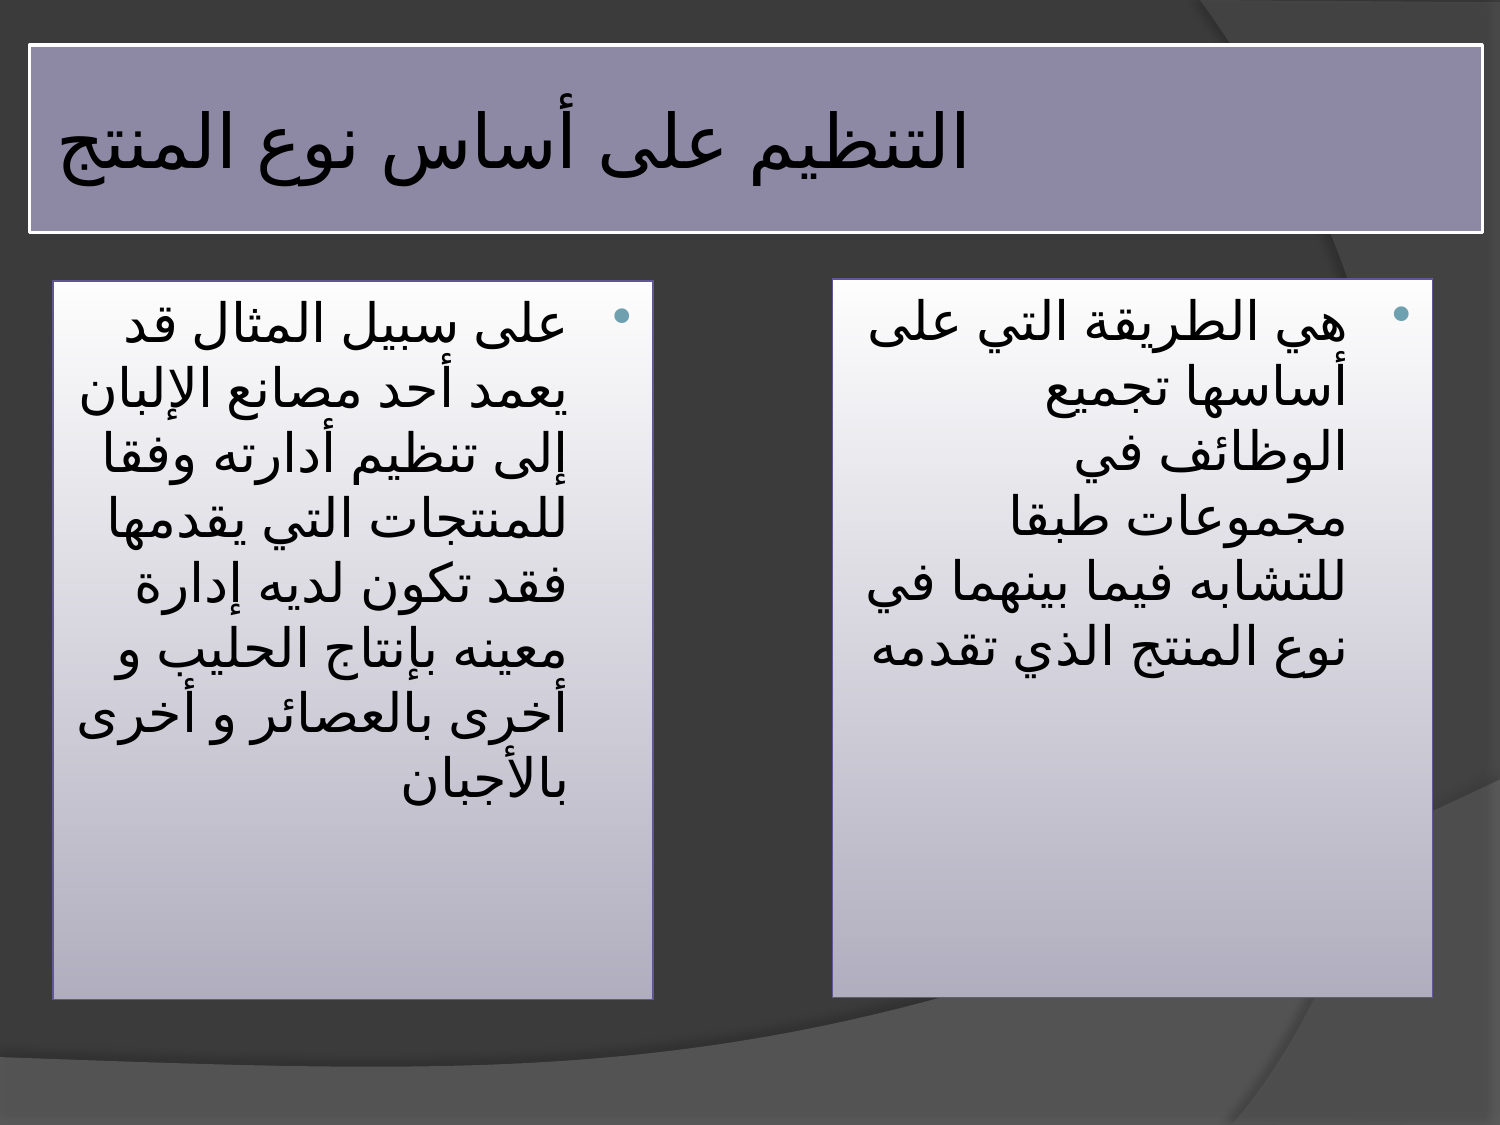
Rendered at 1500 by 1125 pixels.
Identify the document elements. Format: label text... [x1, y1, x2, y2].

title التنظيم على أساس نوع المنتج [28, 43, 1484, 234]
list هي الطريقة التي على أساسها تجميع الوظائف في مجموعات طبقا للتشابه فيما بينهما في نوع المنتج الذي تقدمه [832, 278, 1433, 998]
list على سبيل المثال قد يعمد أحد مصانع الإلبان إلى تنظيم أدارته وفقا للمنتجات التي يقدمها فقد تكون لديه إدارة معينه بإنتاج الحليب و أخرى بالعصائر و أخرى بالأجبان [52, 280, 654, 1000]
